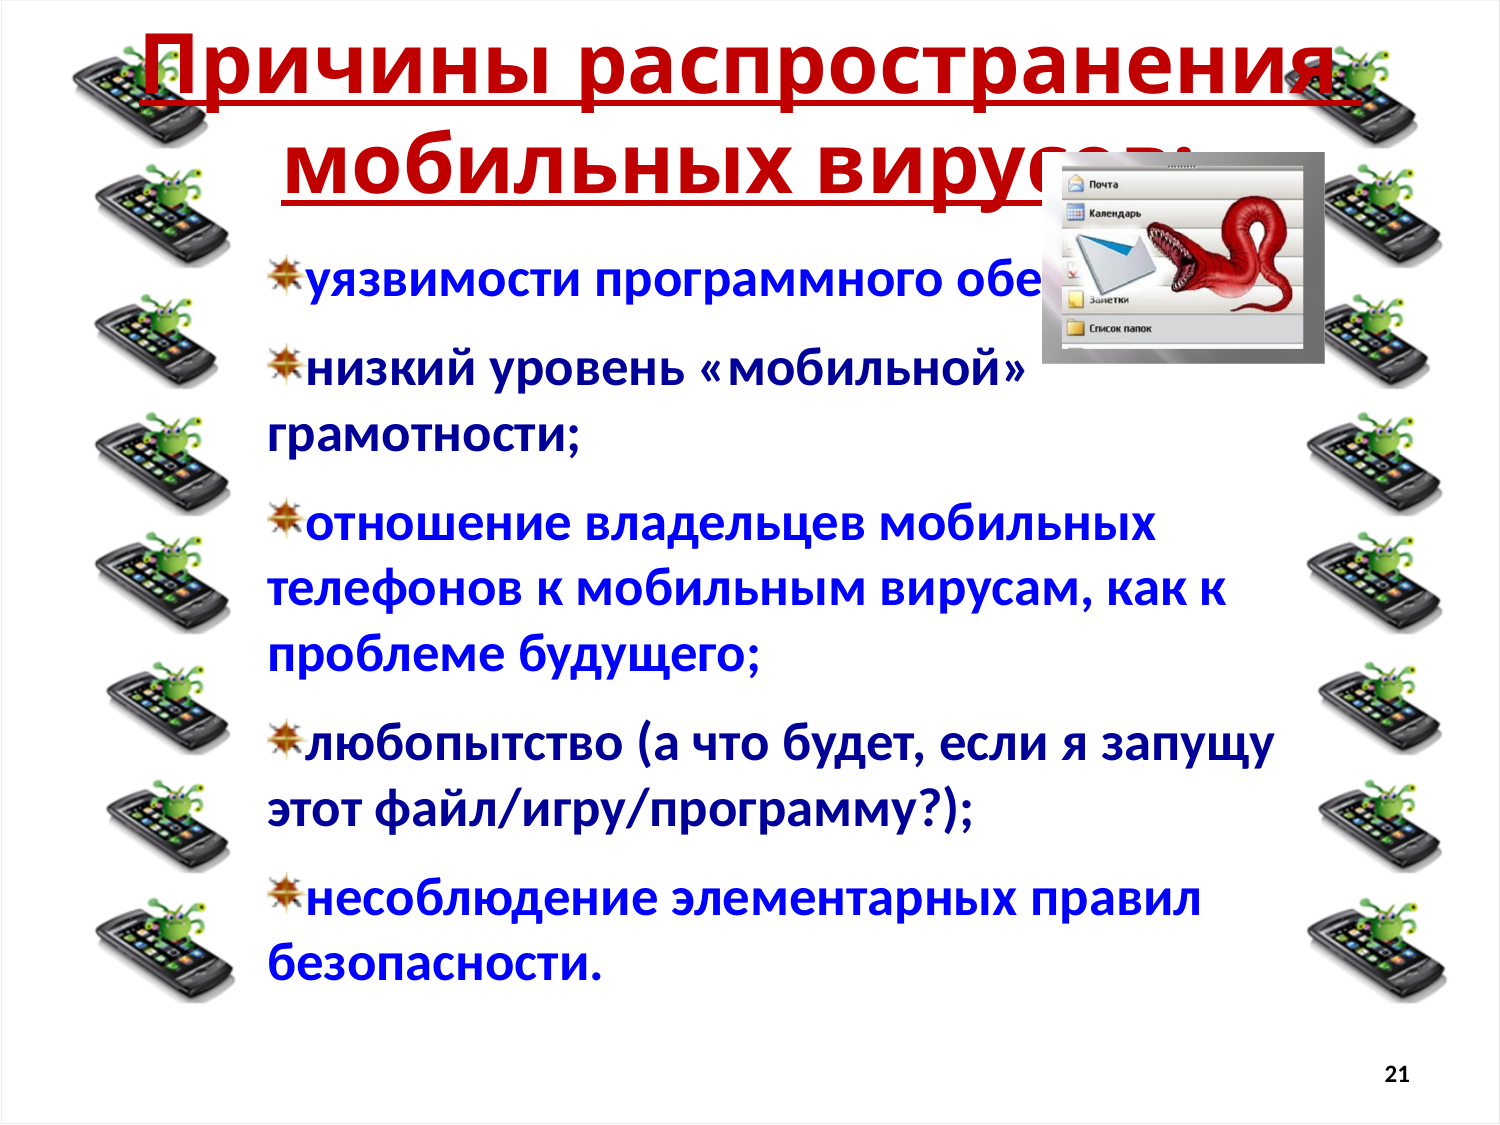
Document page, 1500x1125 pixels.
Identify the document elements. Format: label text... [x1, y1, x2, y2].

list уязвимости программного обеспечения; низкий уровень «мобильной» грамотности; отношение владельцев мобильных телефонов к мобильным вирусам, как к проблеме будущего; любопытство (а что будет, если я запущу этот файл/игру/программу?); несоблюдение элементарных правил безопасности. [199, 234, 1301, 1067]
slide_number 21 [1074, 1042, 1425, 1103]
picture [0, 0, 1500, 1125]
title Причины распространения мобильных вирусов: [75, 45, 1425, 176]
